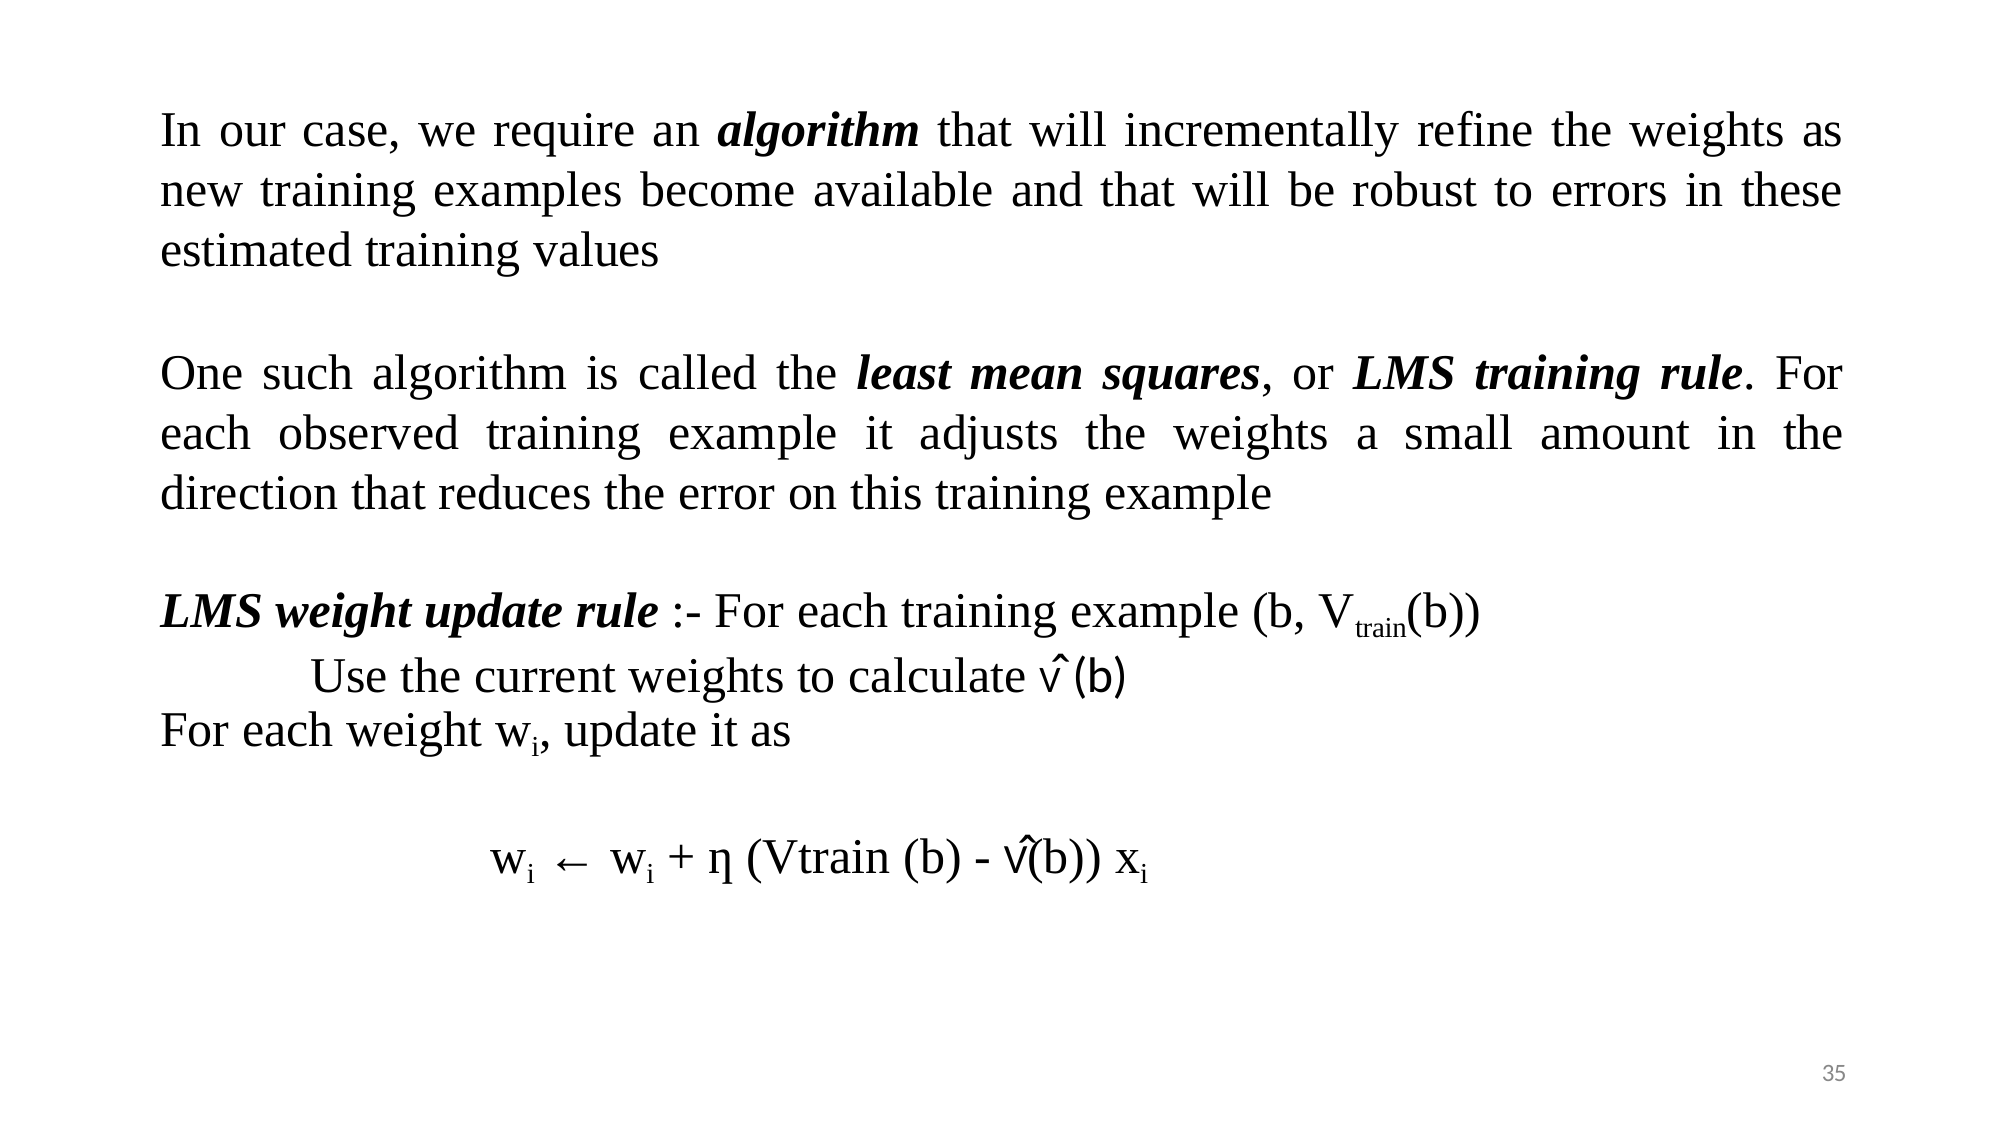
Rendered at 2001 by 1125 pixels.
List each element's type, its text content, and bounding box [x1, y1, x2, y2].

slide_number 35 [1815, 1060, 1856, 1125]
text_box In our case, we require an algorithm that will incrementally refine the weights as new training examples become available and that will be robust to errors in these estimated training values One such algorithm is called the least mean squares, or LMS training rule. For each observed training example it adjusts the weights a small amount in the direction that reduces the error on this training example LMS weight update rule :- For each training example (b, Vtrain(b)) Use the current weights to calculate V̂ (b) For each weight wi, update it as wi ← wi + ƞ (Vtrain (b) - V̂(b)) xi [149, 94, 1848, 889]
